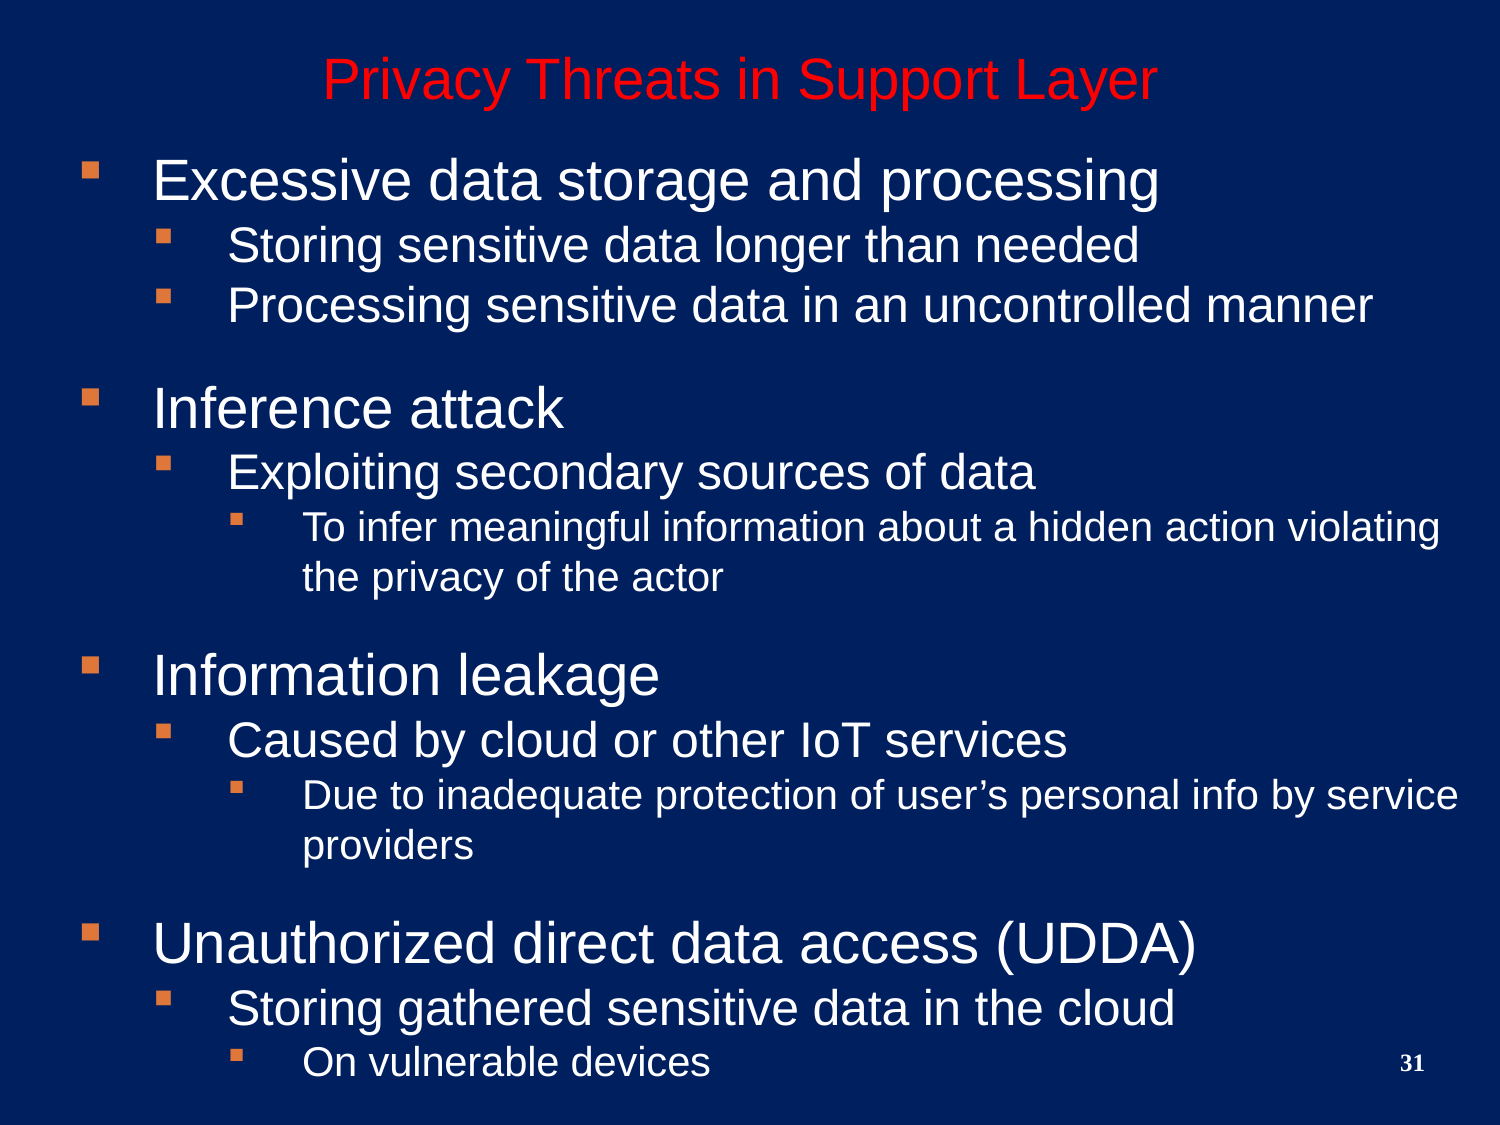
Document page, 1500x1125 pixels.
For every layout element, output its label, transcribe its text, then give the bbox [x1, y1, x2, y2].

slide_number 31 [1080, 1046, 1425, 1125]
text_box Excessive data storage and processing Storing sensitive data longer than needed Processing sensitive data in an uncontrolled manner Inference attack Exploiting secondary sources of data To infer meaningful information about a hidden action violating the privacy of the actor Information leakage Caused by cloud or other IoT services Due to inadequate protection of user’s personal info by service providers Unauthorized direct data access (UDDA) Storing gathered sensitive data in the cloud On vulnerable devices [75, 142, 1462, 1086]
title Privacy Threats in Support Layer [24, 16, 1437, 230]
